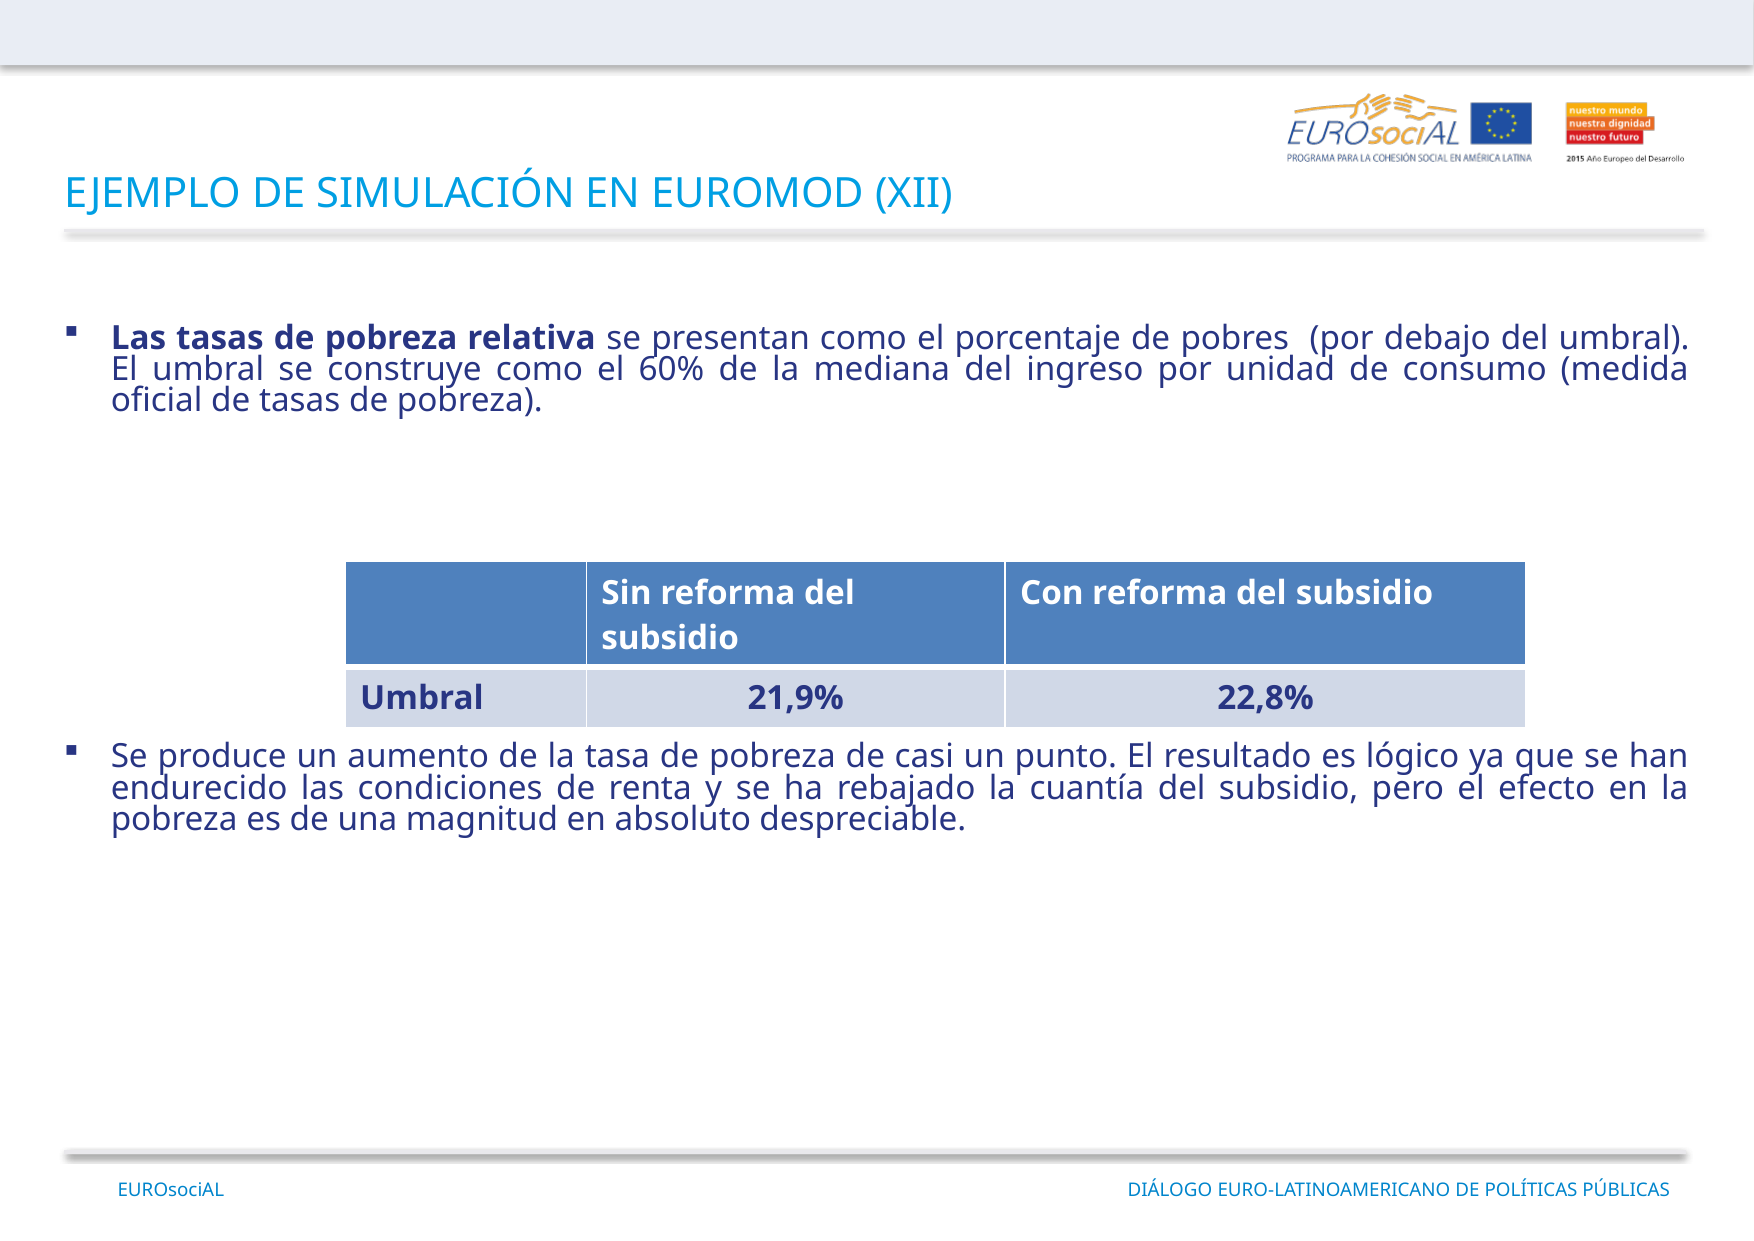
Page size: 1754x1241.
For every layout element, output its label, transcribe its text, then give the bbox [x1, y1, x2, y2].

table_header Con reforma del subsidio [1006, 562, 1525, 664]
table_header Sin reforma del subsidio [587, 562, 1004, 664]
text_box EJEMPLO DE SIMULACIÓN EN EUROMOD (XII) [49, 158, 1628, 233]
picture [1278, 88, 1692, 173]
table_cell 21,9% [587, 670, 1004, 727]
table_cell 22,8% [1006, 670, 1525, 727]
table_cell Umbral [346, 670, 586, 727]
table_header [346, 562, 586, 664]
text_box Las tasas de pobreza relativa se presentan como el porcentaje de pobres (por debajo del umbral). El umbral se construye como el 60% de la mediana del ingreso por unidad de consumo (medida oficial de tasas de pobreza). Se produce un aumento de la tasa de pobreza de casi un punto. El resultado es lógico ya que se han endurecido las condiciones de renta y se ha rebajado la cuantía del subsidio, pero el efecto en la pobreza es de una magnitud en absoluto despreciable. [64, 265, 1692, 1058]
